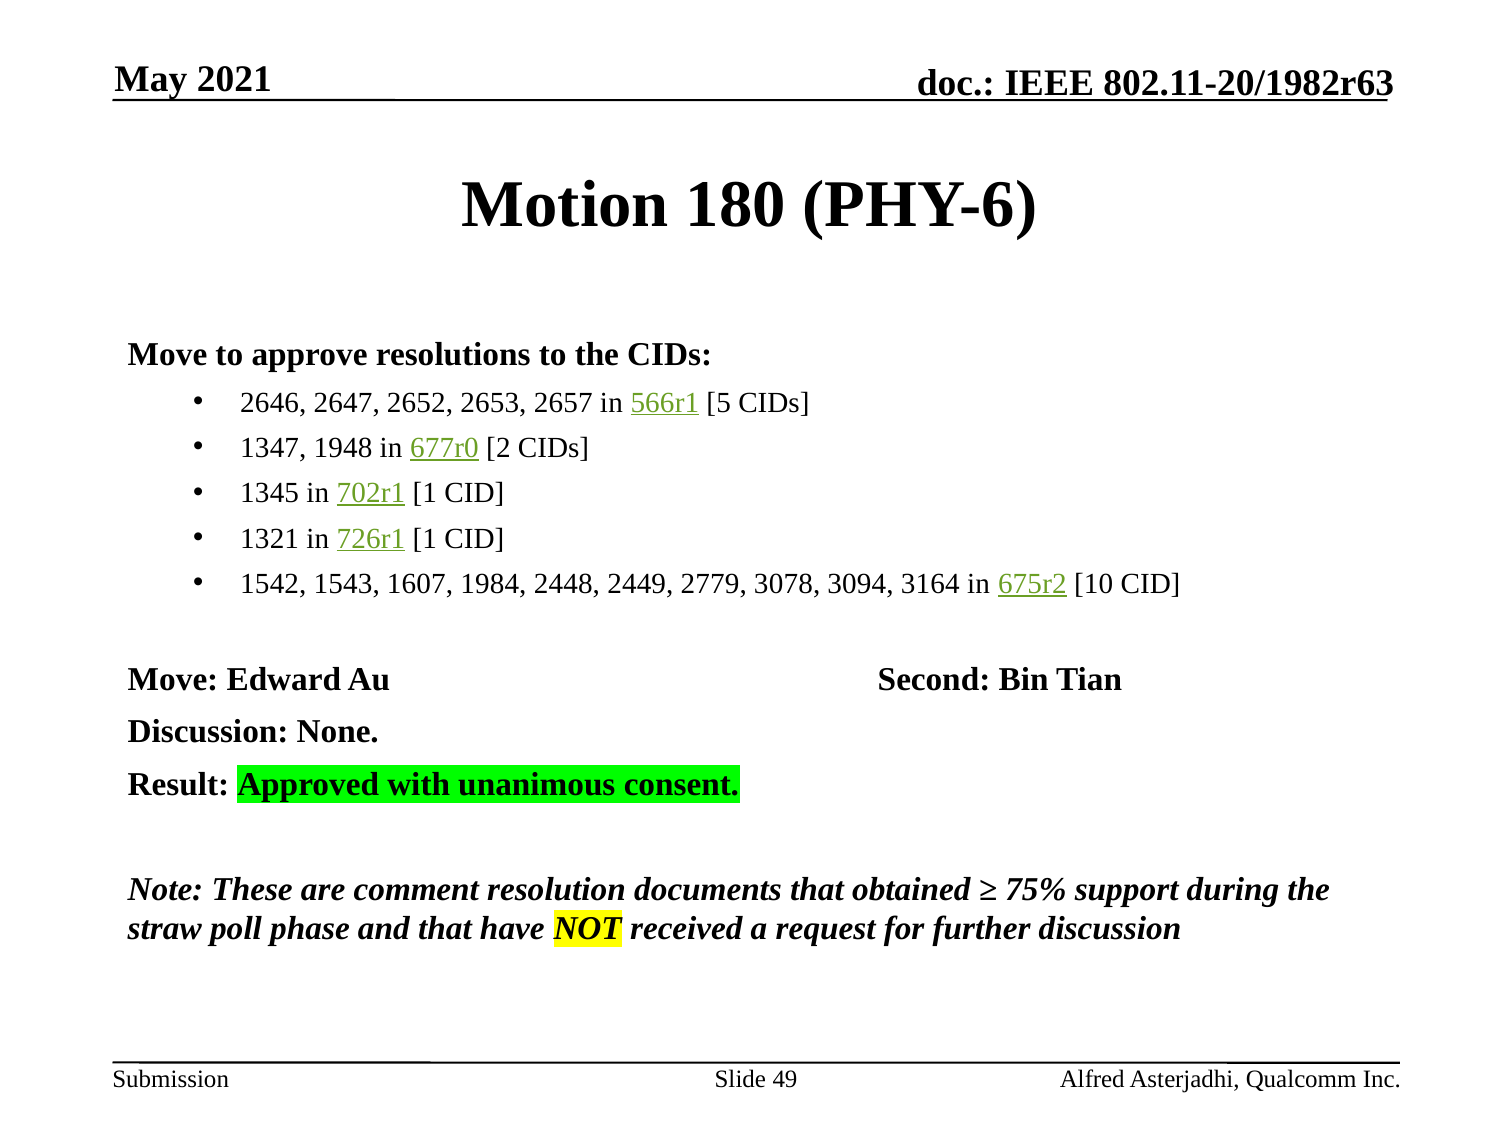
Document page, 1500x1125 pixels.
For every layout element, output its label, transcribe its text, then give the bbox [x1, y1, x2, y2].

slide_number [114, 54, 423, 100]
title Motion 180 (PHY-6) [112, 112, 1388, 288]
list Move to approve resolutions to the CIDs: 2646, 2647, 2652, 2653, 2657 in 566r1 [5 CIDs] 1347, 1948 in 677r0 [2 CIDs] 1345 in 702r1 [1 CID] 1321 in 726r1 [1 CID] 1542, 1543, 1607, 1984, 2448, 2449, 2779, 3078, 3094, 3164 in 675r2 [10 CID] Move: Edward Au Second: Bin Tian Discussion: None. Result: Approved with unanimous consent. Note: These are comment resolution documents that obtained ≥ 75% support during the straw poll phase and that have NOT received a request for further discussion [112, 324, 1388, 1063]
footer Alfred Asterjadhi, Qualcomm Inc. [878, 1061, 1402, 1093]
slide_number Slide 49 [712, 1061, 800, 1123]
